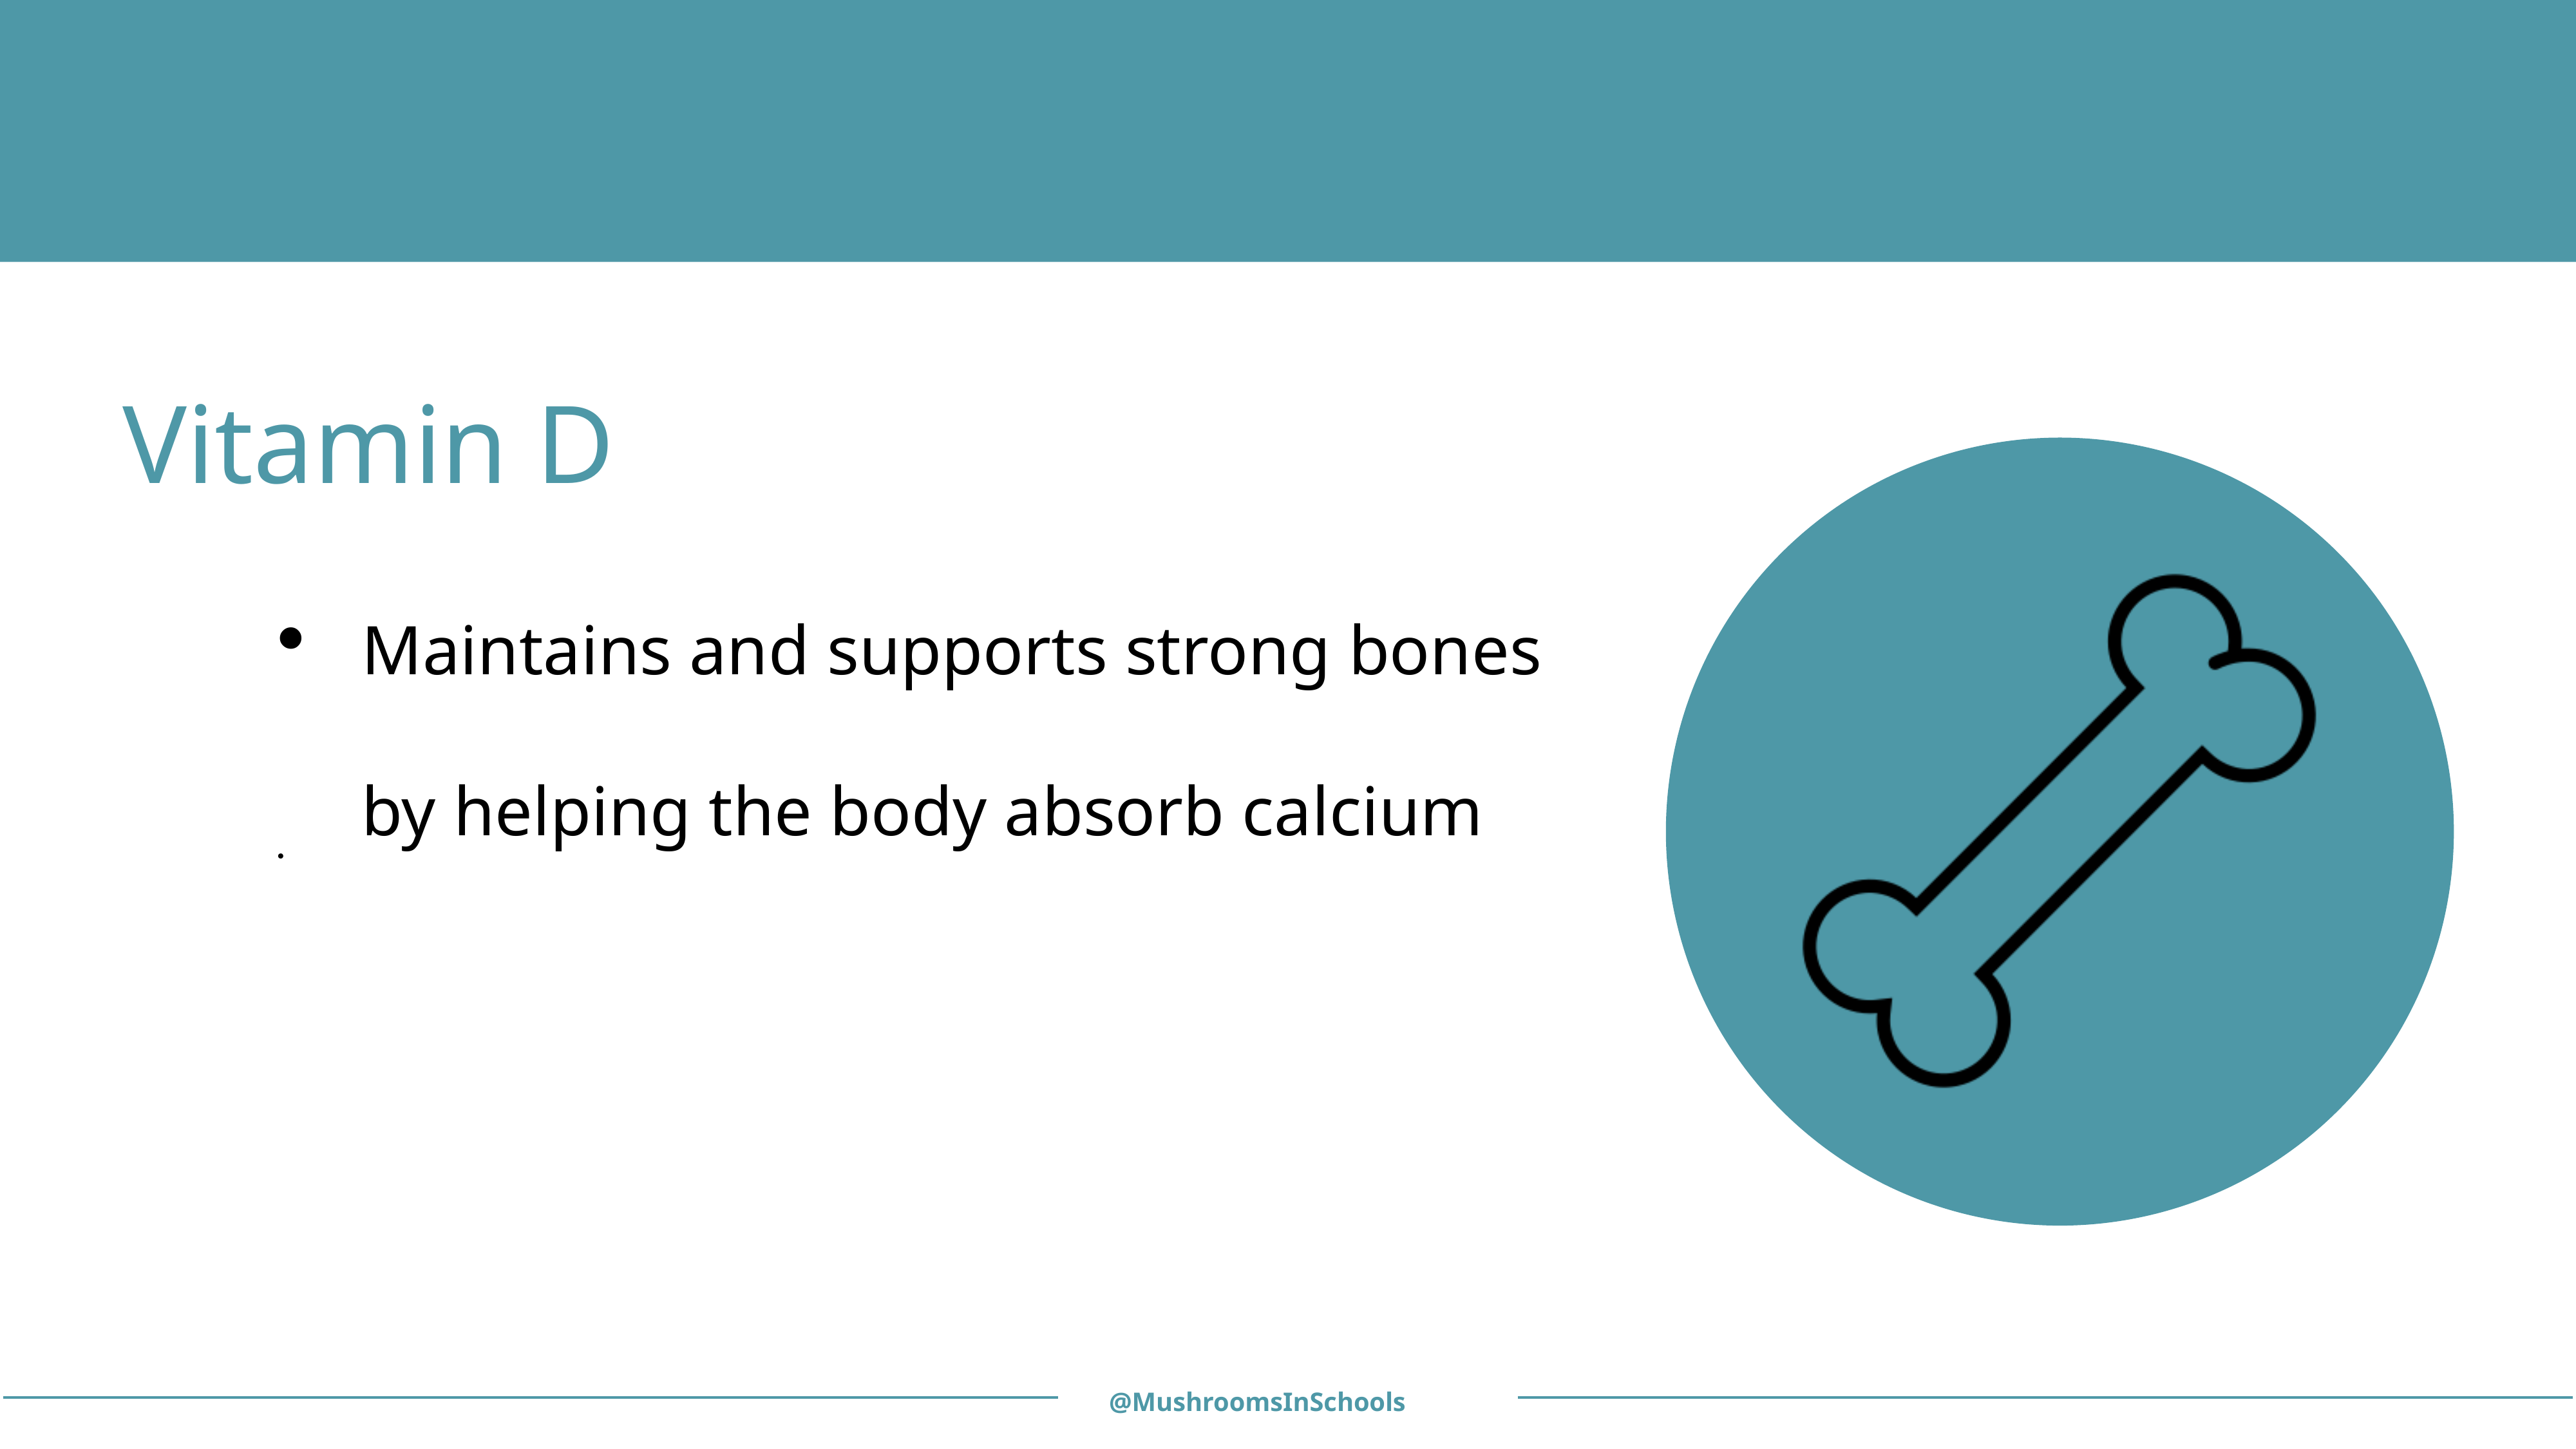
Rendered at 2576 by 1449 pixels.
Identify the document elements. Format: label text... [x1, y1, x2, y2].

picture [1738, 509, 2382, 1153]
text_box [1665, 605, 1738, 1059]
text_box @MushroomsInSchools [1103, 1359, 1473, 1423]
text_box [1832, 1153, 2287, 1226]
text_box Vitamin D [117, 370, 625, 510]
text_box [0, 0, 2576, 262]
text_box Maintains and supports strong bones by helping the body absorb calcium [272, 602, 1573, 874]
text_box [1833, 437, 2287, 509]
text_box [2382, 603, 2454, 1059]
